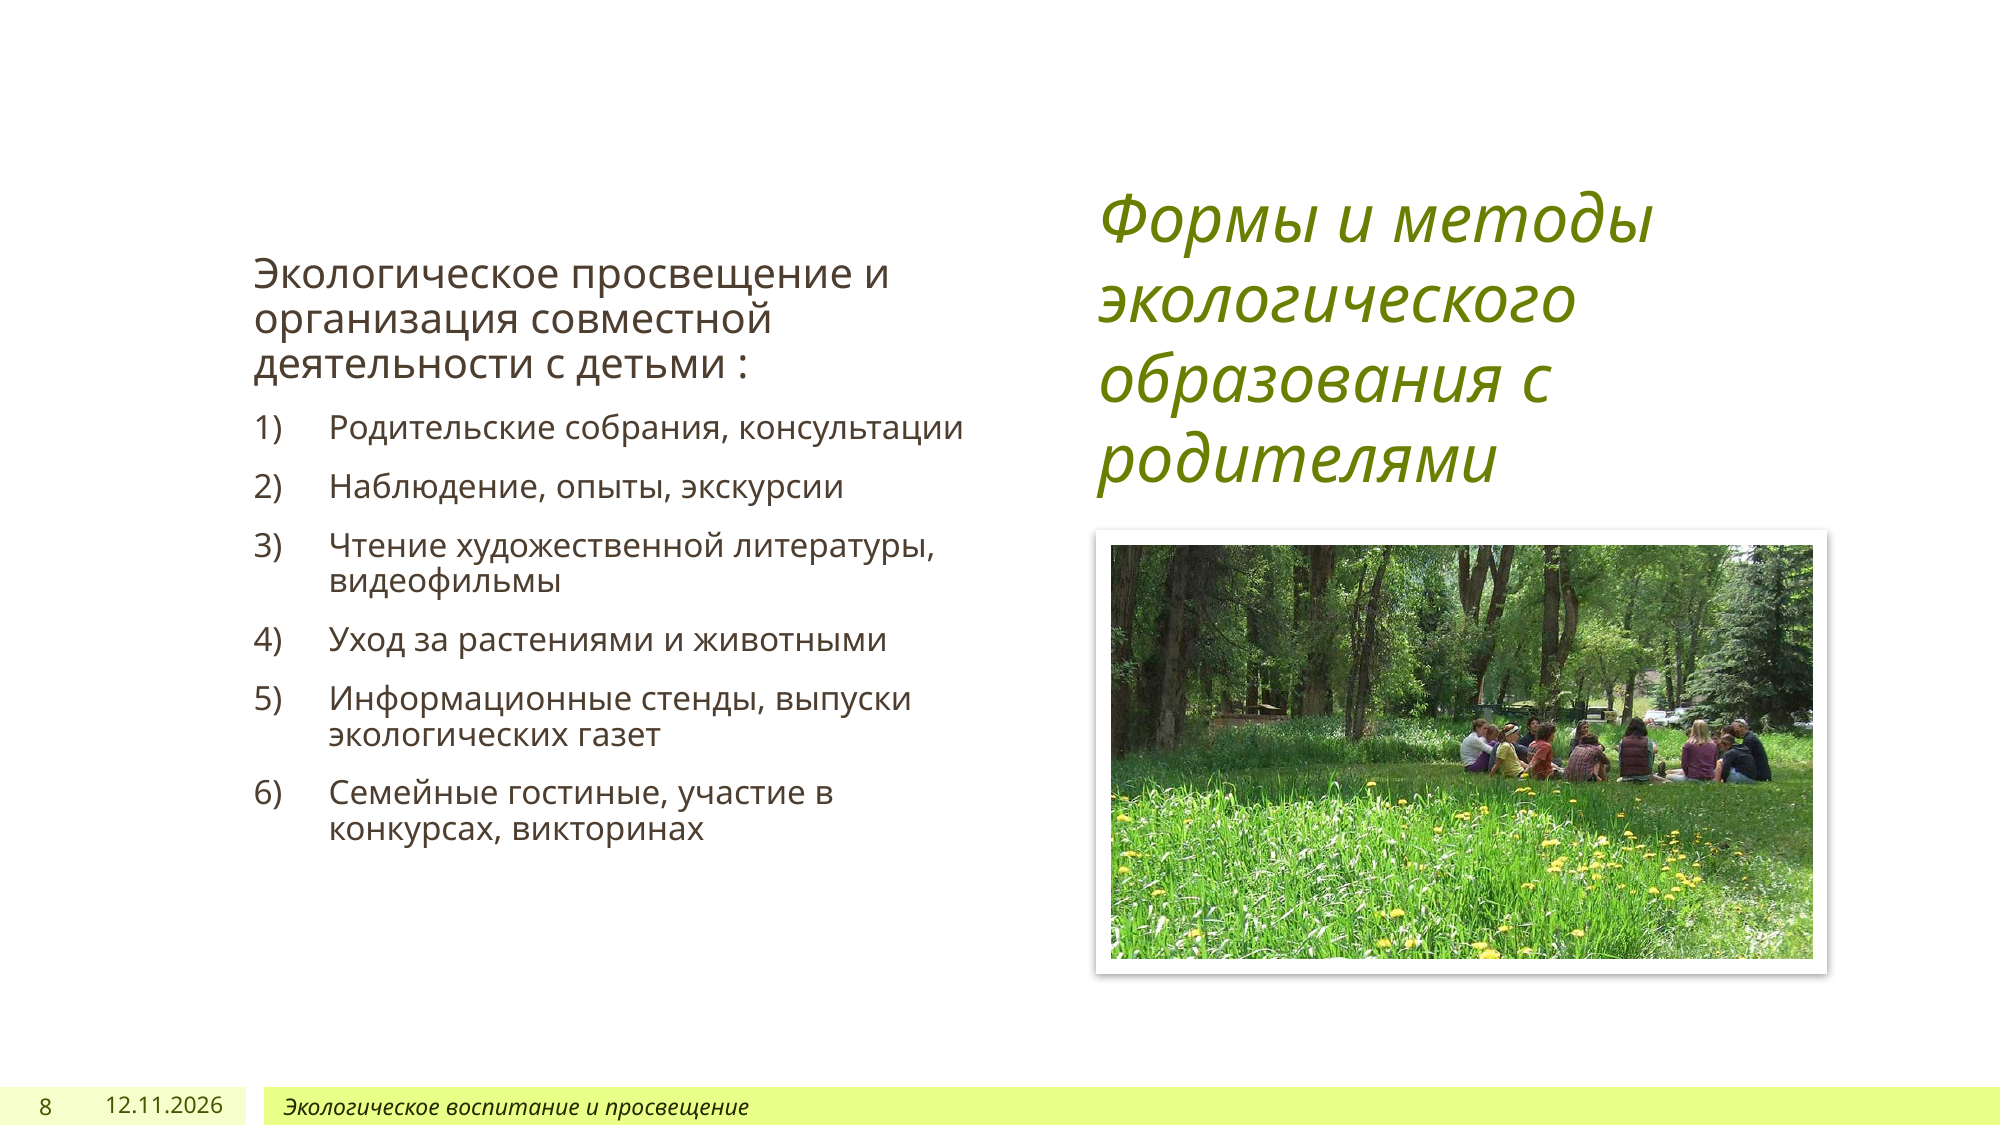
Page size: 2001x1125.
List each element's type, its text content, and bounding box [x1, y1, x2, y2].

picture [1110, 544, 1813, 960]
footer Экологическое воспитание и просвещение [268, 1087, 1769, 1125]
slide_number 8 [0, 1087, 68, 1125]
list Экологическое просвещение и организация совместной деятельности с детьми : Родительские собрания, консультации Наблюдение, опыты, экскурсии Чтение художественной литературы, видеофильмы Уход за растениями и животными Информационные стенды, выпуски экологических газет Семейные гостиные, участие в конкурсах, викторинах [238, 245, 1005, 1004]
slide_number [74, 1087, 239, 1125]
title Формы и методы экологического образования с родителями [1083, 87, 1840, 503]
